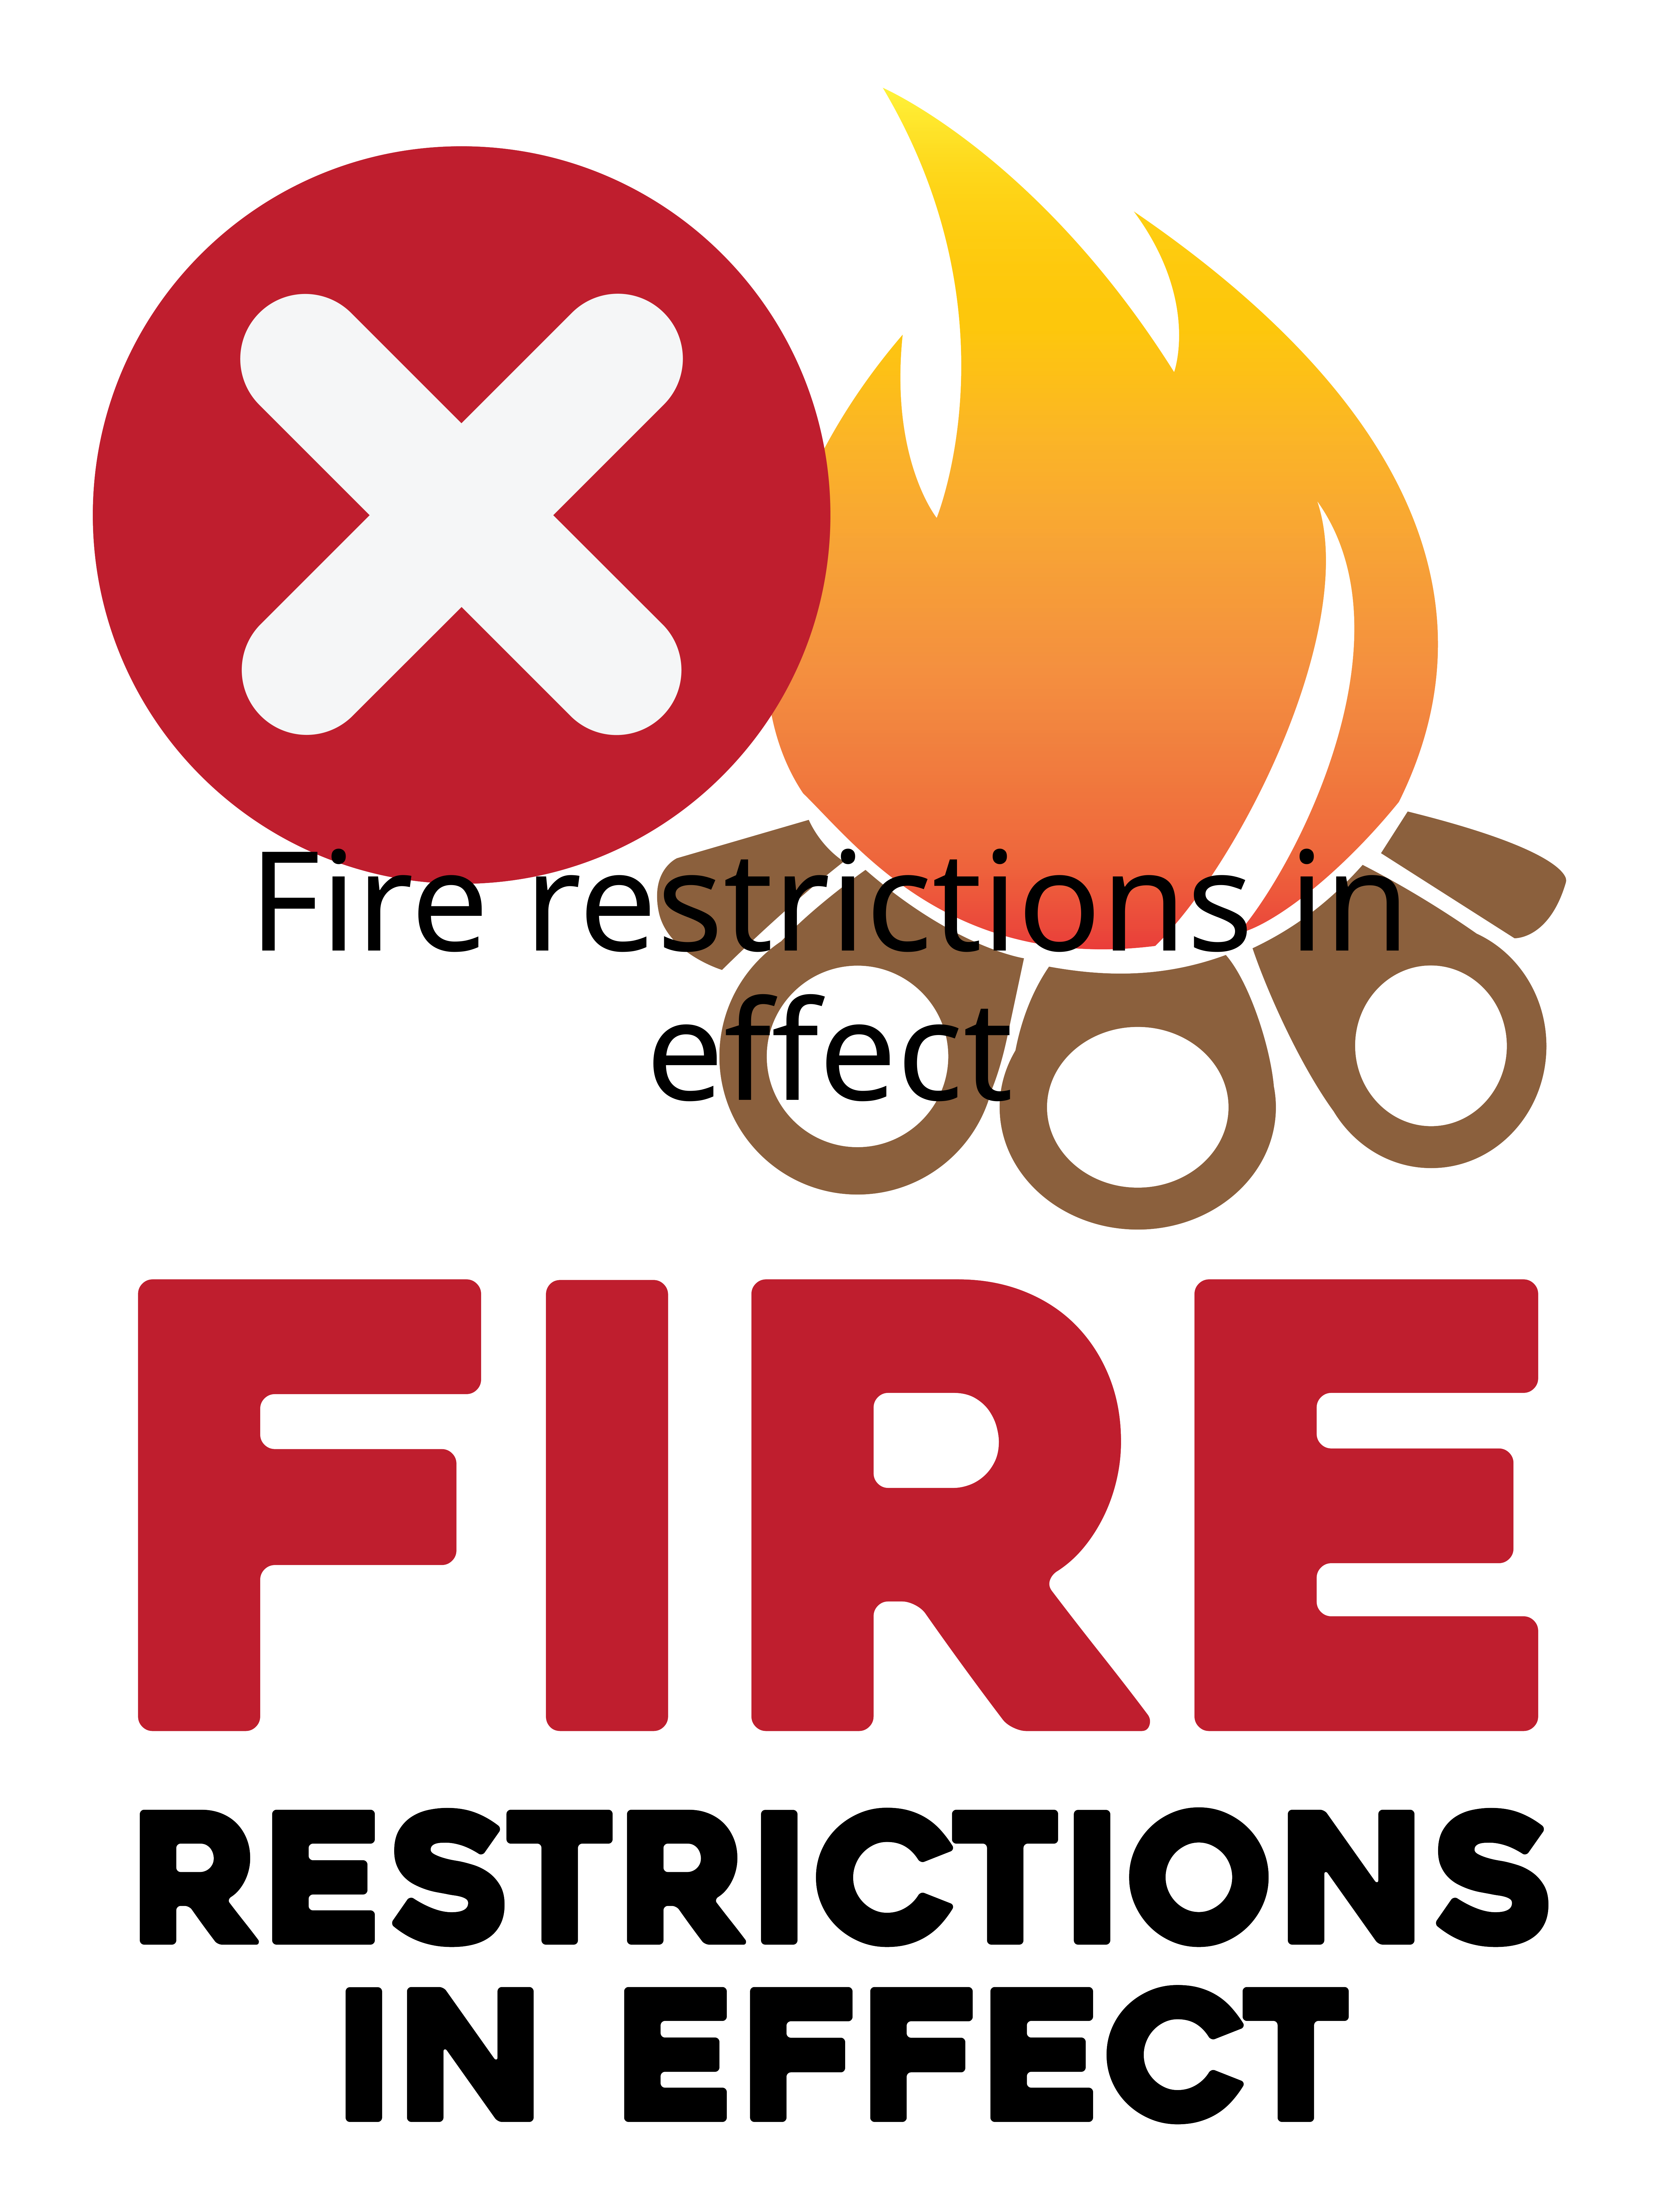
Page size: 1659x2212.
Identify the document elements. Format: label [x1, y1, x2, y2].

picture [93, 88, 1566, 2124]
